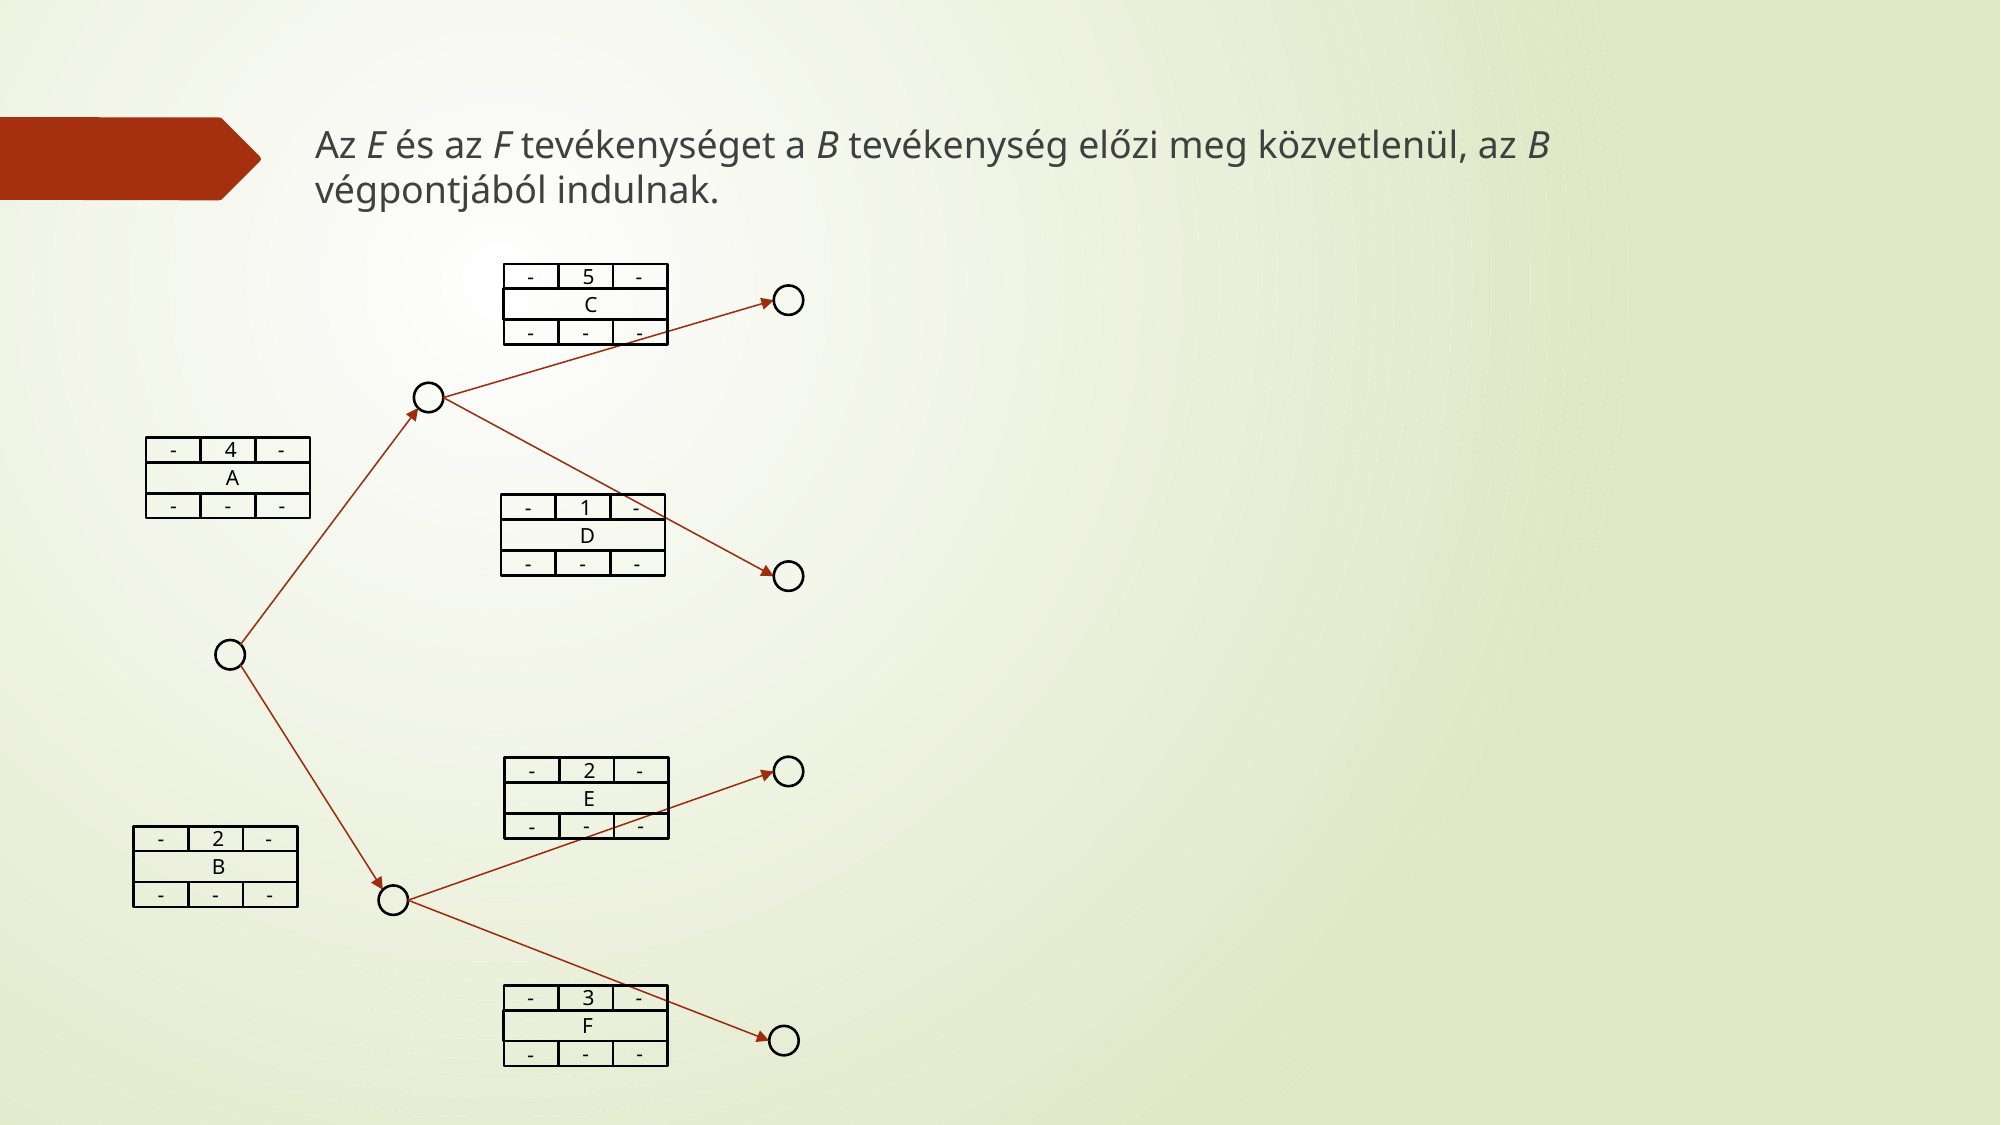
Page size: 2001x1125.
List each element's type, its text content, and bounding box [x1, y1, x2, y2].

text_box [407, 899, 770, 1041]
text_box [443, 299, 774, 397]
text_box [240, 407, 419, 645]
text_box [133, 818, 298, 916]
text_box [772, 284, 805, 317]
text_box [145, 429, 311, 527]
text_box [769, 1024, 801, 1057]
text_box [500, 486, 666, 584]
text_box [377, 884, 403, 917]
text_box [772, 755, 805, 788]
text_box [503, 977, 668, 1075]
text_box Az E és az F tevékenységet a B tevékenység előzi meg közvetlenül, az B végpontjából indulnak. [300, 113, 1763, 290]
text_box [504, 749, 669, 847]
text_box [214, 638, 247, 671]
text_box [503, 255, 668, 353]
text_box [412, 381, 438, 414]
text_box [774, 560, 805, 593]
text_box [443, 397, 774, 577]
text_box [407, 771, 774, 901]
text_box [240, 664, 384, 891]
